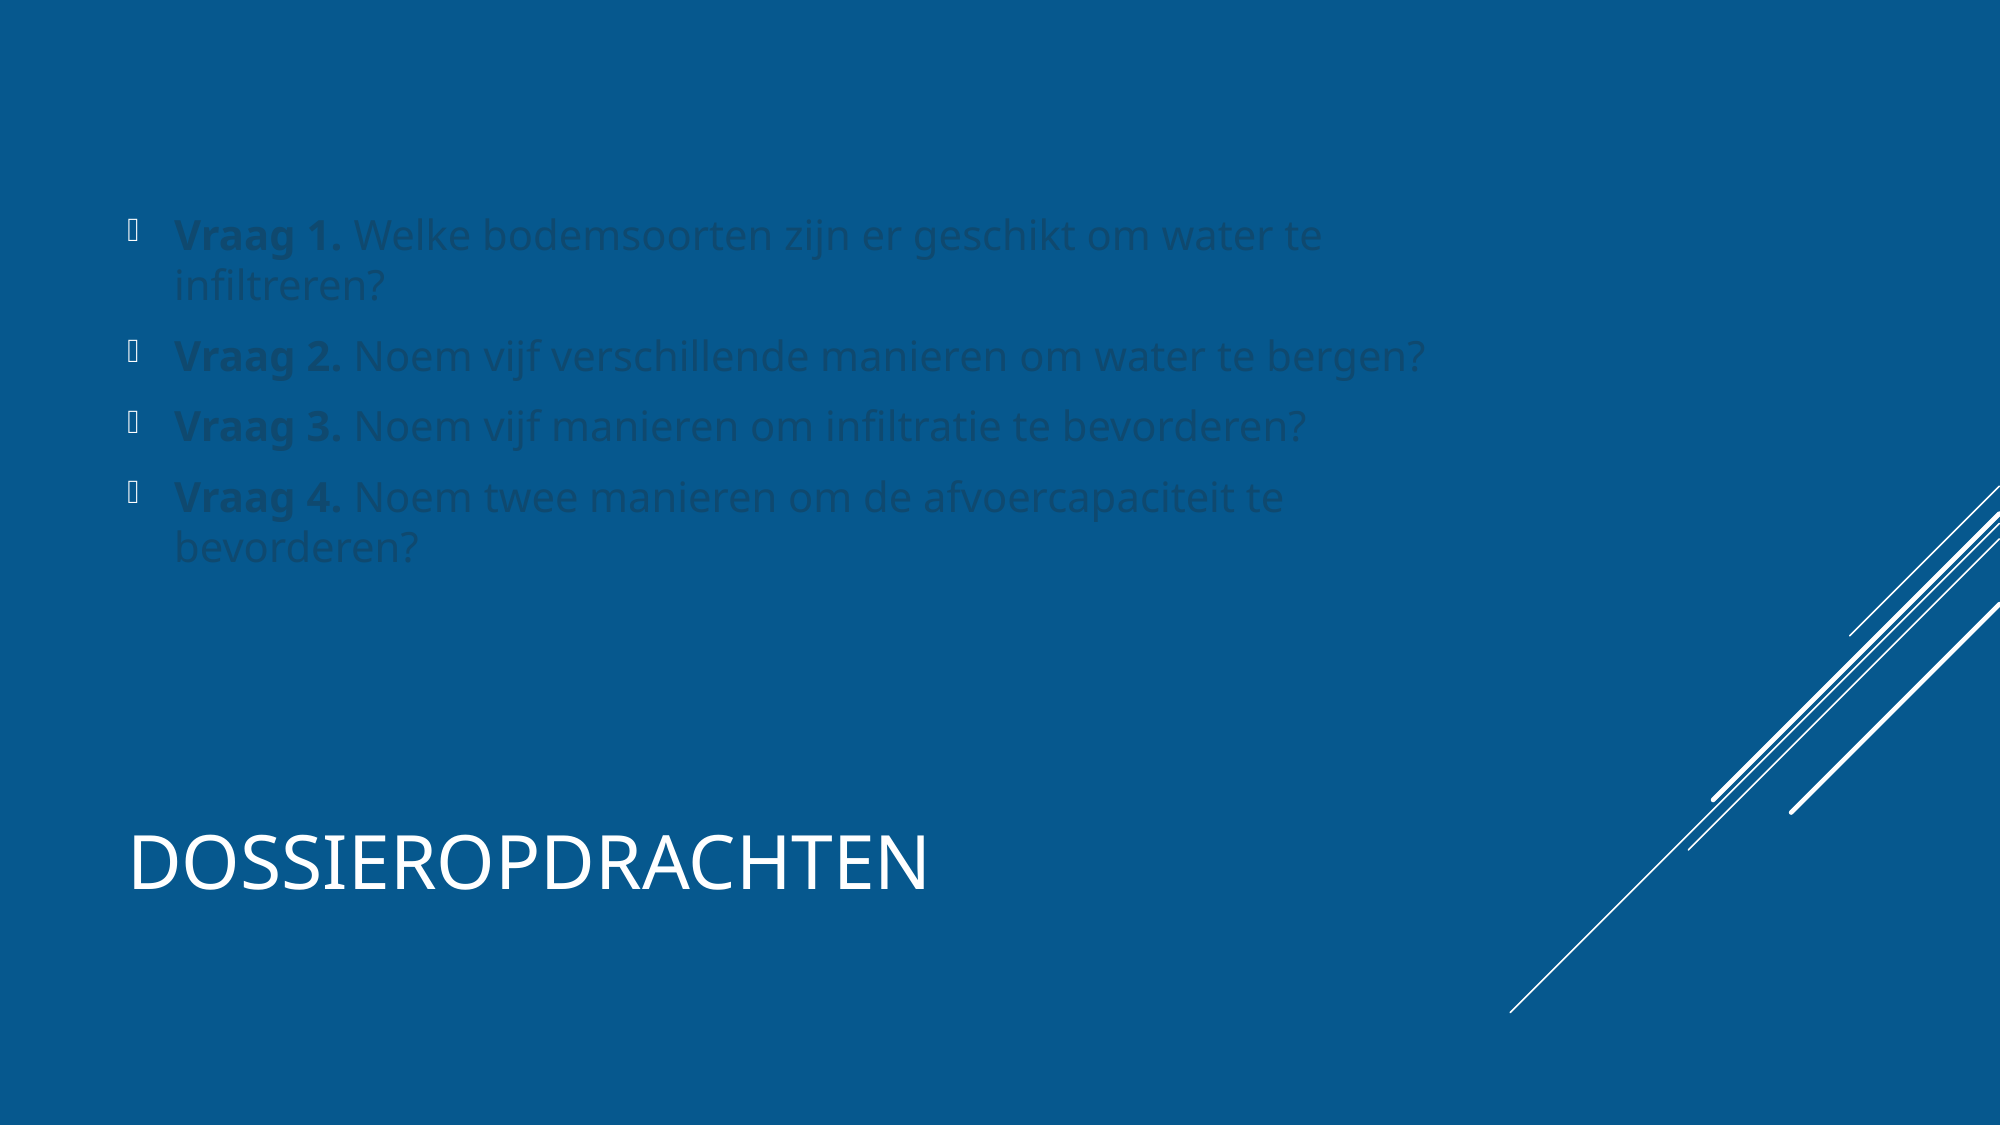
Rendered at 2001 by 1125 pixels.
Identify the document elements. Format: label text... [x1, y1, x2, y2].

title Dossieropdrachten [112, 794, 1513, 984]
list Vraag 1. Welke bodemsoorten zijn er geschikt om water te infiltreren? Vraag 2. Noem vijf verschillende manieren om water te bergen? Vraag 3. Noem vijf manieren om infiltratie te bevorderen? Vraag 4. Noem twee manieren om de afvoercapaciteit te bevorderen? [112, 57, 1513, 794]
